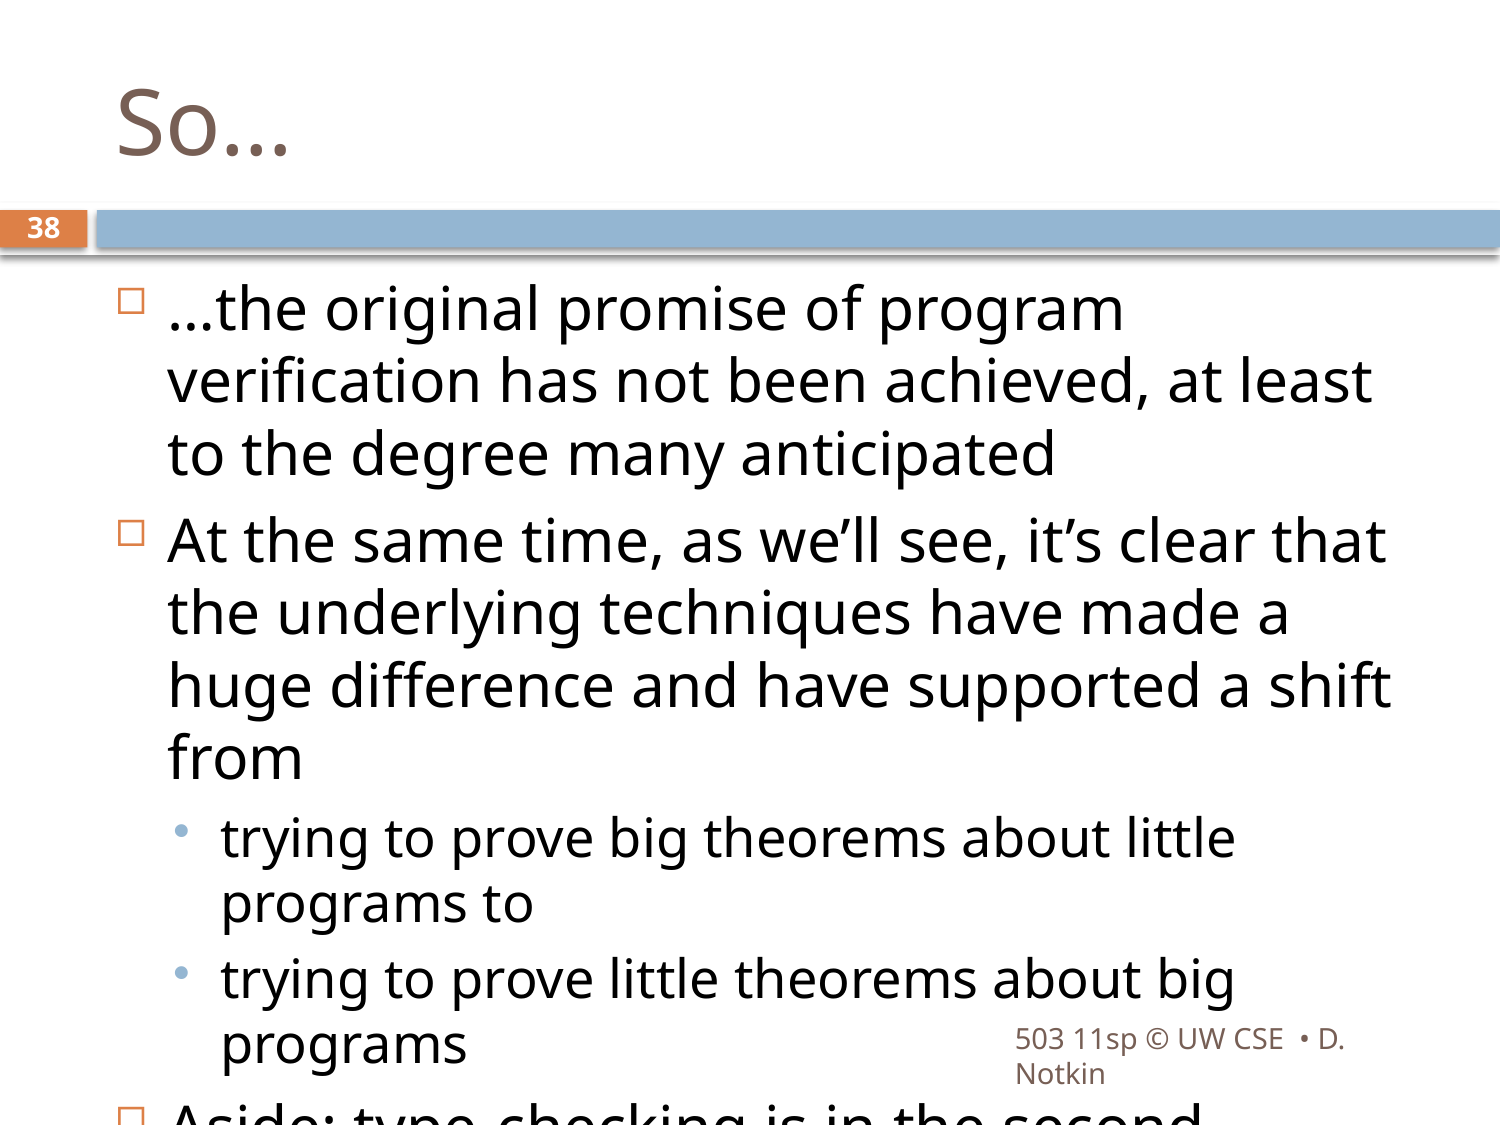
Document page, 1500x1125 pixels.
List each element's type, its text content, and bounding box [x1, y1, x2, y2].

slide_number 38 [0, 208, 88, 249]
title So… [100, 37, 1438, 200]
list …the original promise of program verification has not been achieved, at least to the degree many anticipated At the same time, as we’ll see, it’s clear that the underlying techniques have made a huge difference and have supported a shift from trying to prove big theorems about little programs to trying to prove little theorems about big programs Aside: type-checking is in the second category [100, 262, 1438, 1000]
slide_number 503 11sp © UW CSE • D. Notkin [999, 1025, 1438, 1085]
